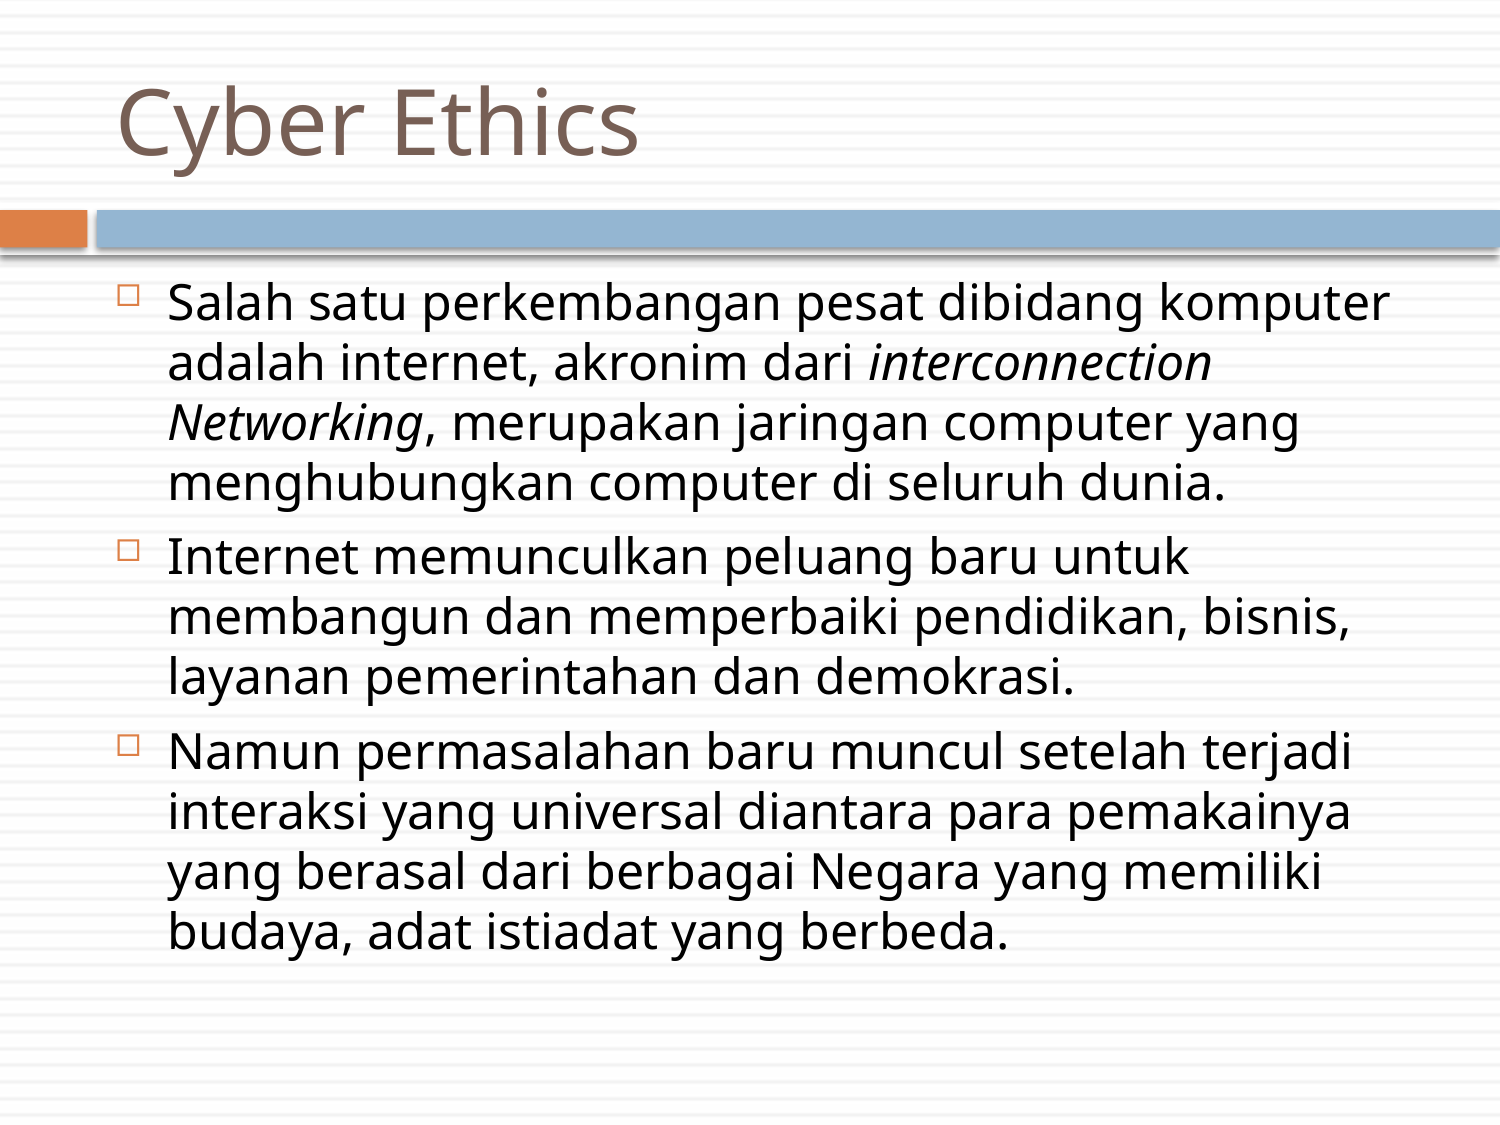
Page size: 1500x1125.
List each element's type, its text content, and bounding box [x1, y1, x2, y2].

title Cyber Ethics [100, 37, 1438, 200]
list Salah satu perkembangan pesat dibidang komputer adalah internet, akronim dari interconnection Networking, merupakan jaringan computer yang menghubungkan computer di seluruh dunia. Internet memunculkan peluang baru untuk membangun dan memperbaiki pendidikan, bisnis, layanan pemerintahan dan demokrasi. Namun permasalahan baru muncul setelah terjadi interaksi yang universal diantara para pemakainya yang berasal dari berbagai Negara yang memiliki budaya, adat istiadat yang berbeda. [100, 262, 1438, 1050]
